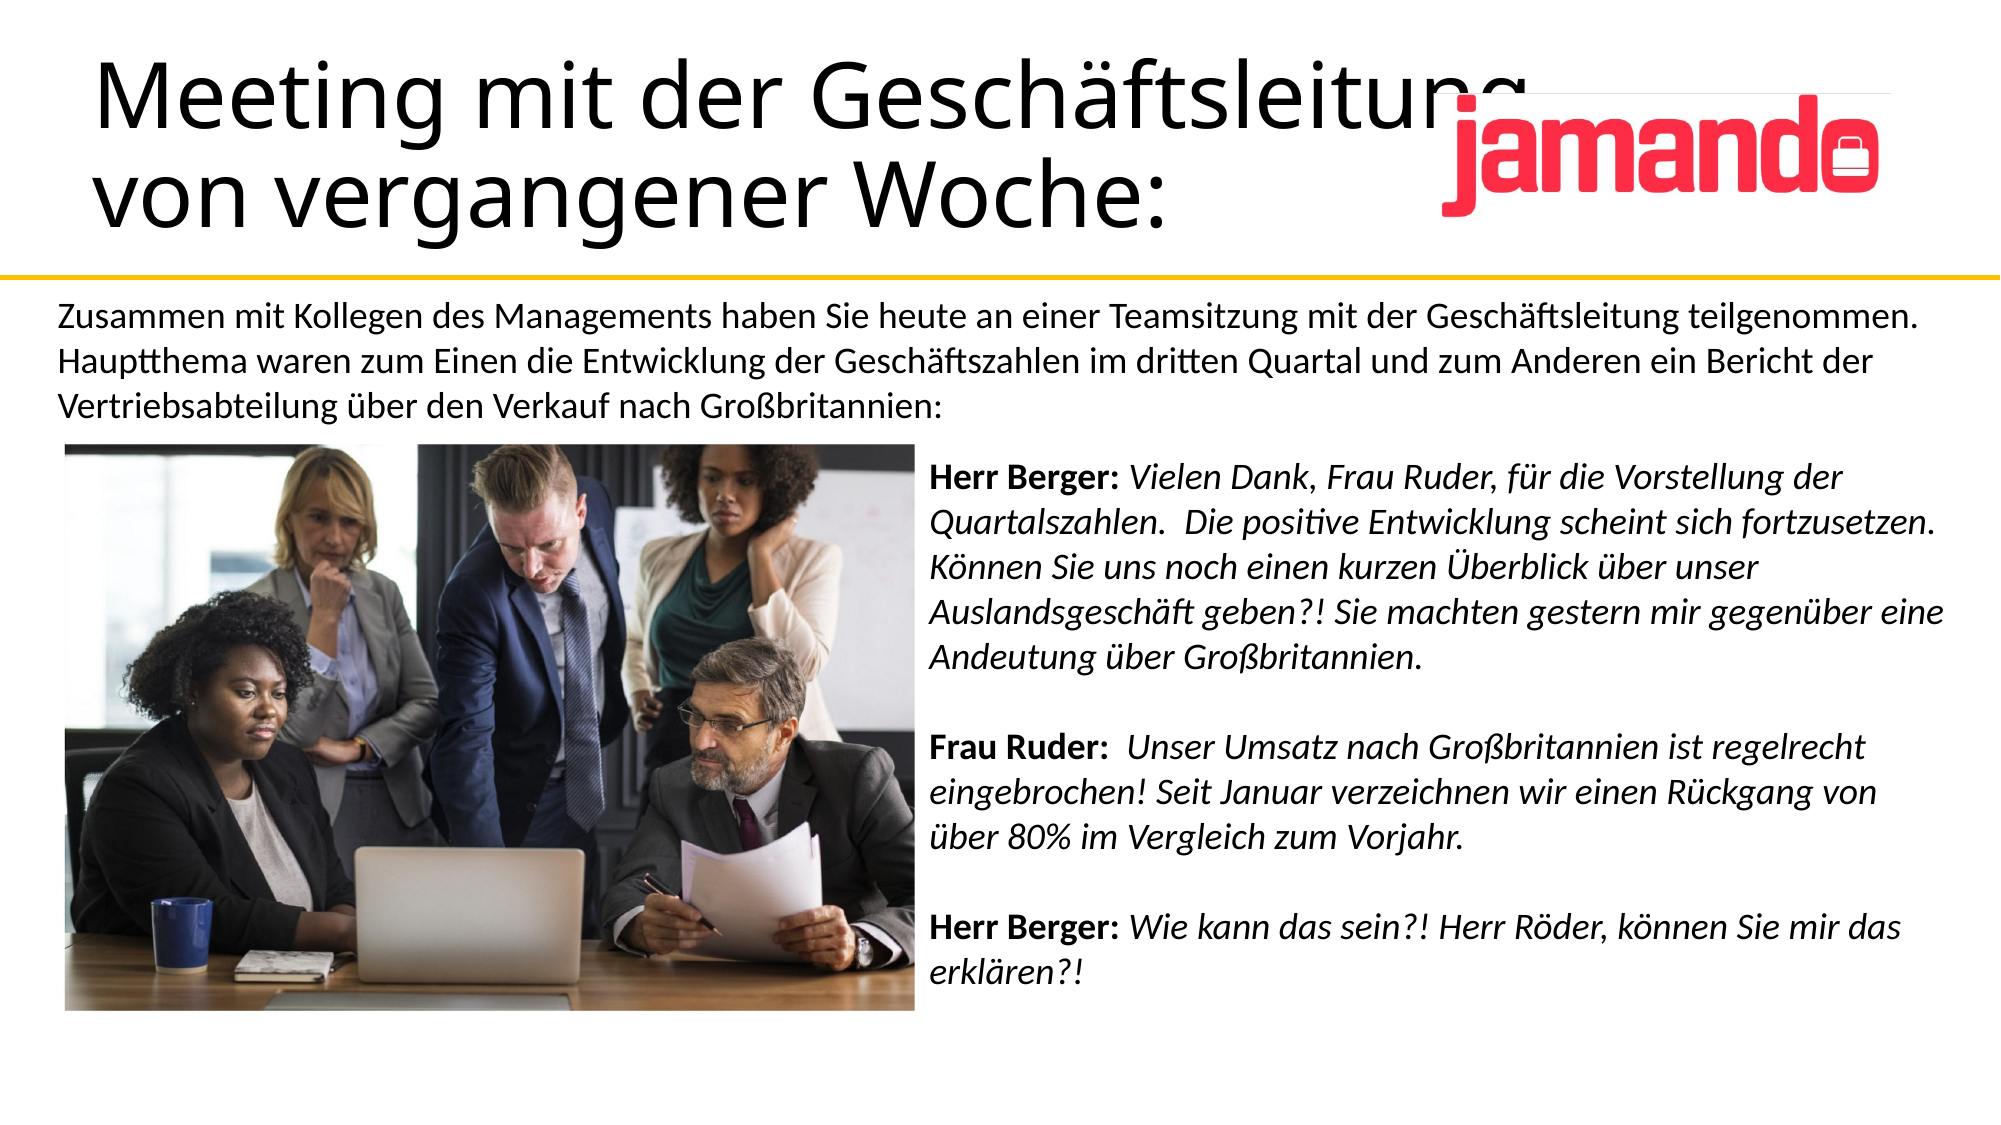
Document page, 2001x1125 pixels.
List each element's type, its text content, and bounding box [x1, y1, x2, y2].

title Meeting mit der Geschäftsleitung von vergangener Woche: [77, 36, 1594, 260]
picture [42, 436, 915, 1016]
text_box Herr Berger: Vielen Dank, Frau Ruder, für die Vorstellung der Quartalszahlen. Die positive Entwicklung scheint sich fortzusetzen. Können Sie uns noch einen kurzen Überblick über unser Auslandsgeschäft geben?! Sie machten gestern mir gegenüber eine Andeutung über Großbritannien. Frau Ruder: Unser Umsatz nach Großbritannien ist regelrecht eingebrochen! Seit Januar verzeichnen wir einen Rückgang von über 80% im Vergleich zum Vorjahr. Herr Berger: Wie kann das sein?! Herr Röder, können Sie mir das erklären?! [915, 444, 1964, 1000]
text_box Zusammen mit Kollegen des Managements haben Sie heute an einer Teamsitzung mit der Geschäftsleitung teilgenommen. Hauptthema waren zum Einen die Entwicklung der Geschäftszahlen im dritten Quartal und zum Anderen ein Bericht der Vertriebsabteilung über den Verkauf nach Großbritannien: [42, 283, 1972, 629]
picture [1433, 93, 1892, 223]
